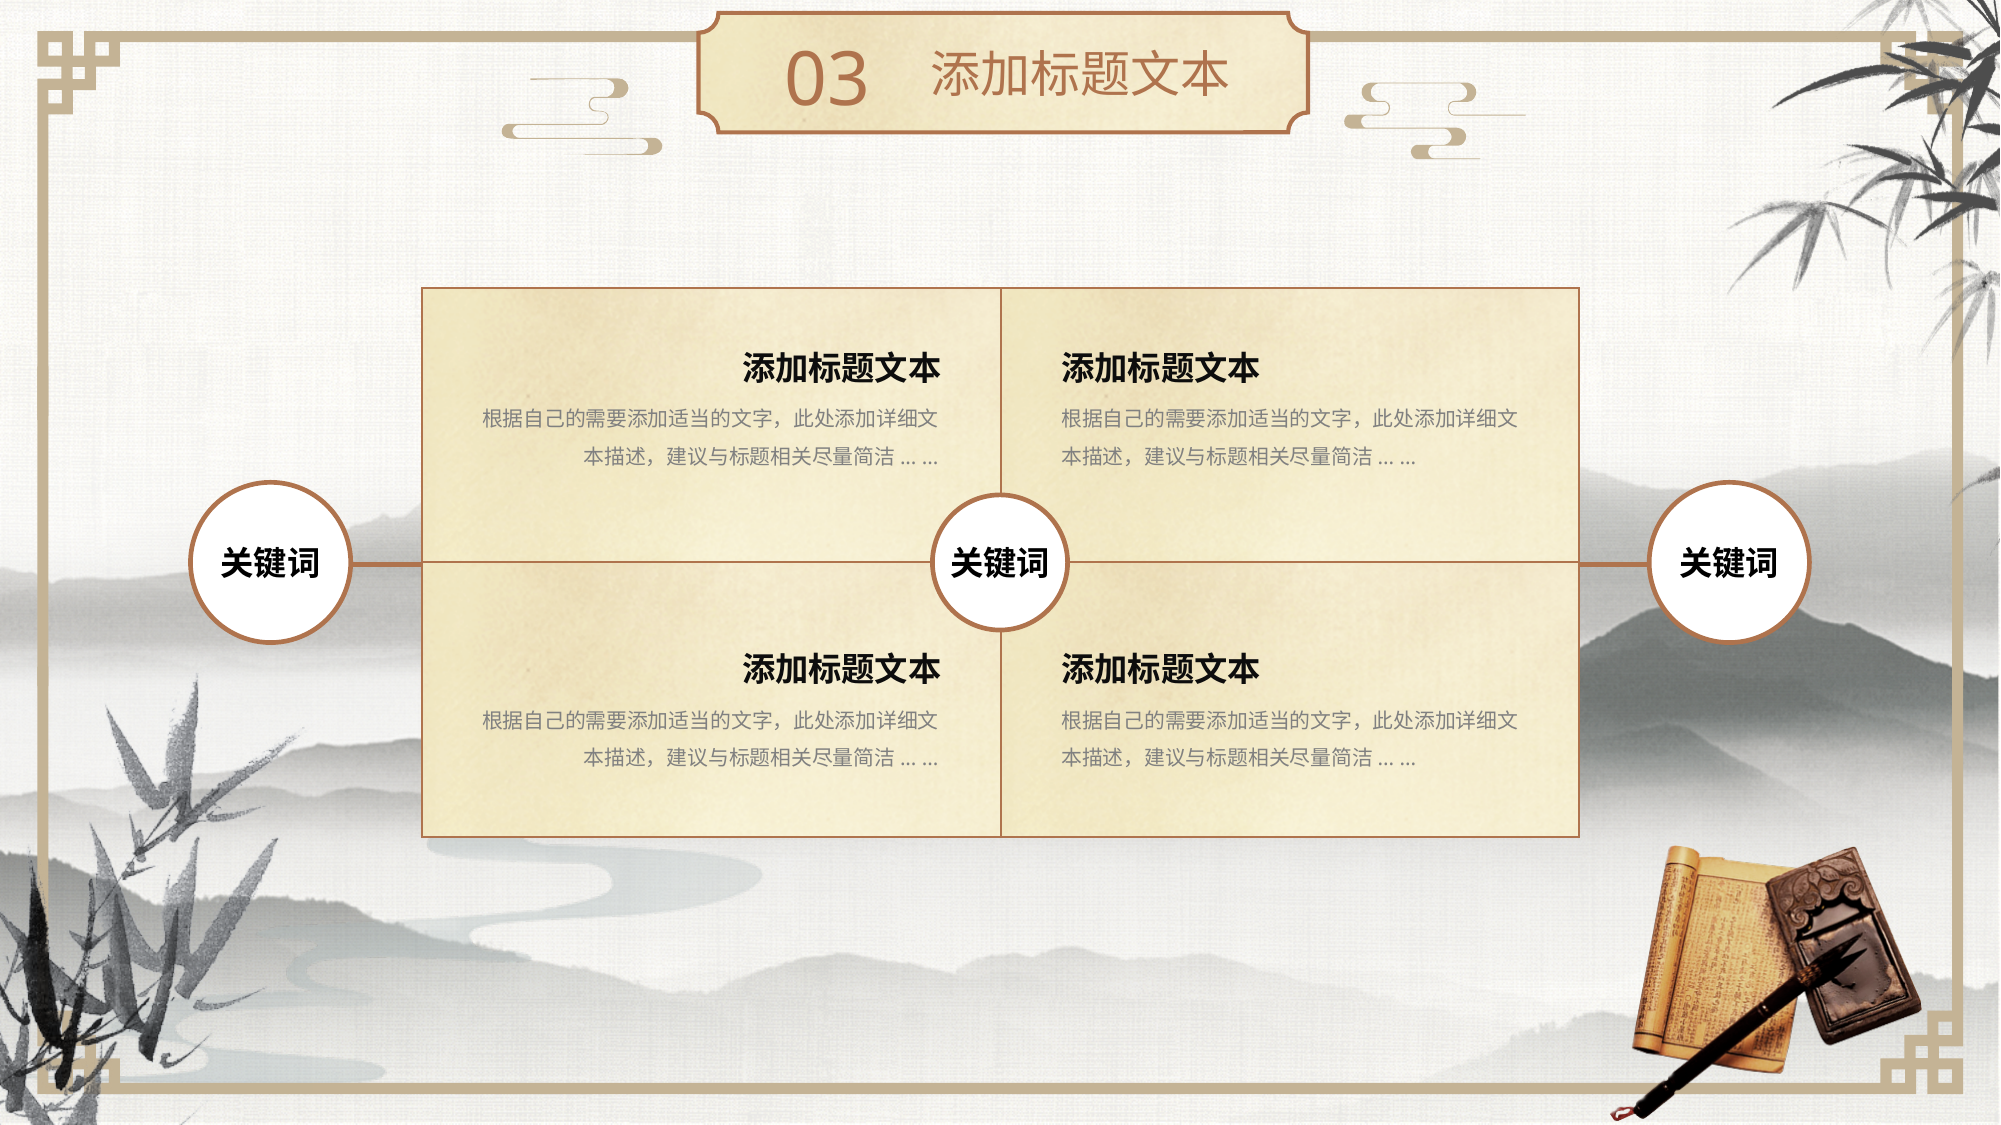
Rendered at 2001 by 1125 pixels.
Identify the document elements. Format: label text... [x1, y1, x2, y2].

text_box [1000, 287, 1580, 561]
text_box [501, 12, 1526, 160]
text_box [1046, 339, 1534, 474]
text_box 关键词 [931, 493, 1069, 564]
text_box 关键词 [1648, 481, 1811, 644]
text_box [1046, 640, 1534, 775]
text_box 关键词 [189, 481, 352, 644]
text_box [1000, 565, 1580, 838]
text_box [466, 339, 957, 474]
text_box [421, 565, 1000, 838]
picture [96, 43, 108, 55]
picture [49, 90, 61, 103]
text_box 关键词 [931, 565, 1069, 632]
text_box [421, 287, 1000, 561]
picture [73, 67, 84, 79]
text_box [466, 640, 957, 775]
picture [49, 43, 61, 55]
picture [0, 0, 2001, 1125]
